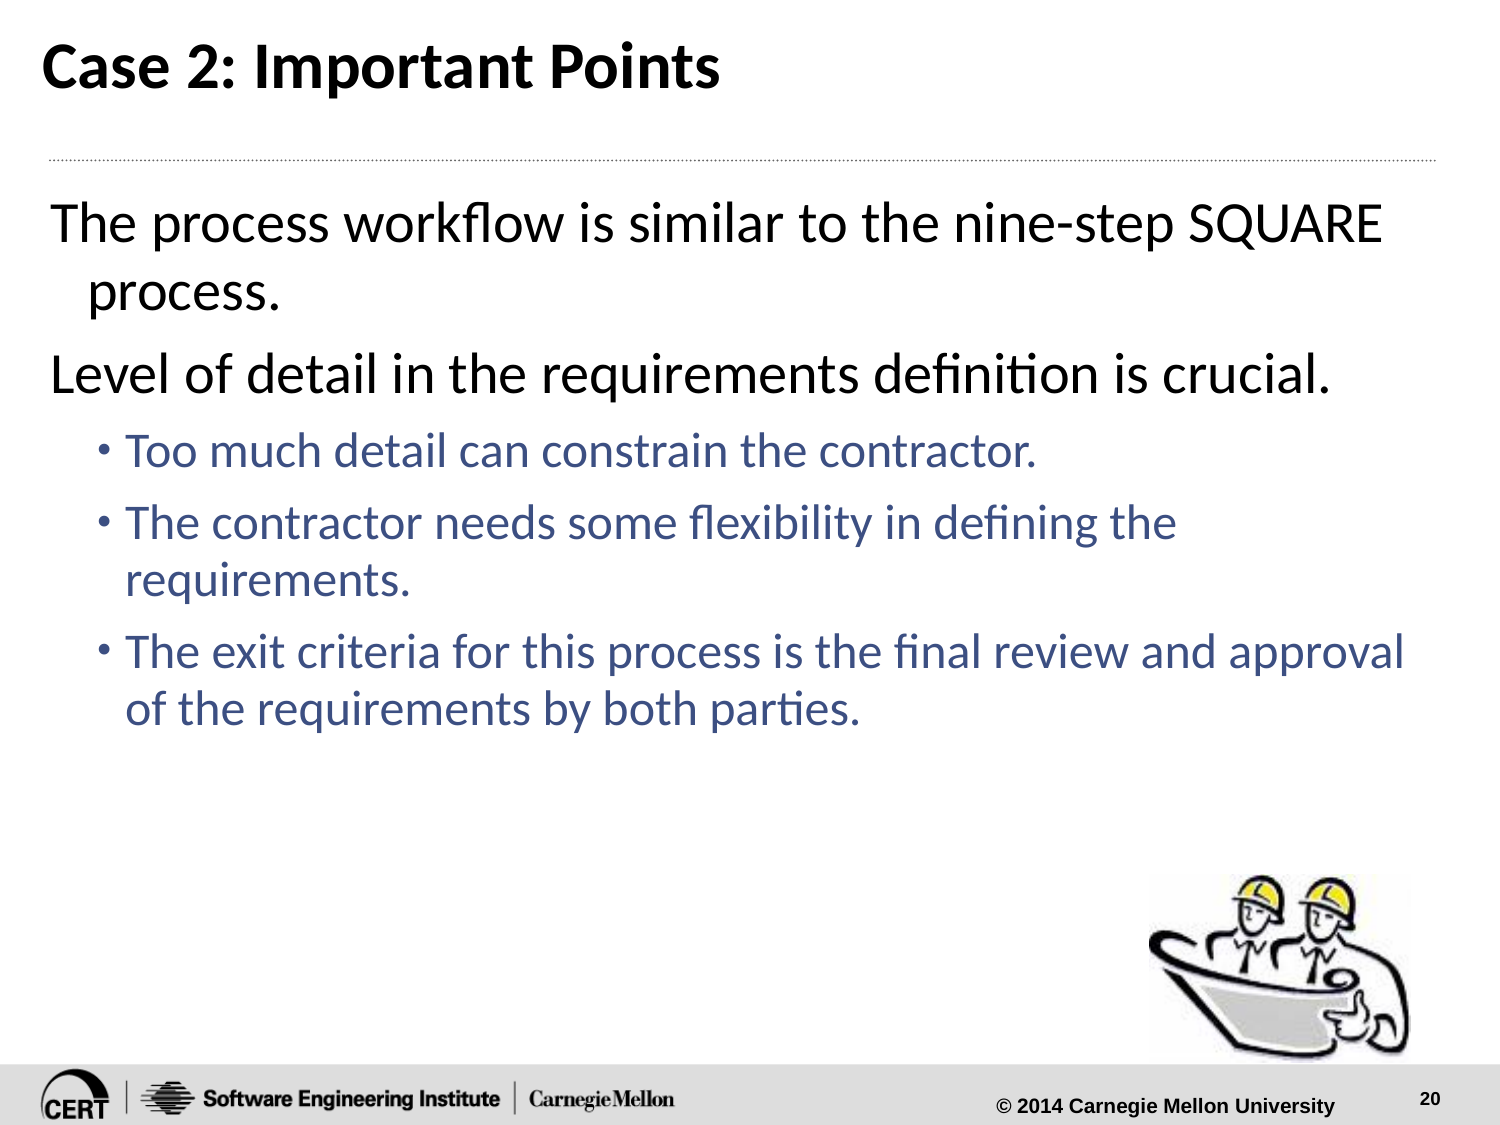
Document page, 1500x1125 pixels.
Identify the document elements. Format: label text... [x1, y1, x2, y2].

picture [24, 1065, 688, 1125]
picture [1149, 874, 1411, 1063]
title Case 2: Important Points [42, 37, 1434, 155]
list The process workflow is similar to the nine-step SQUARE process. Level of detail in the requirements definition is crucial. Too much detail can constrain the contractor. The contractor needs some flexibility in defining the requirements. The exit criteria for this process is the final review and approval of the requirements by both parties. [49, 187, 1438, 1001]
